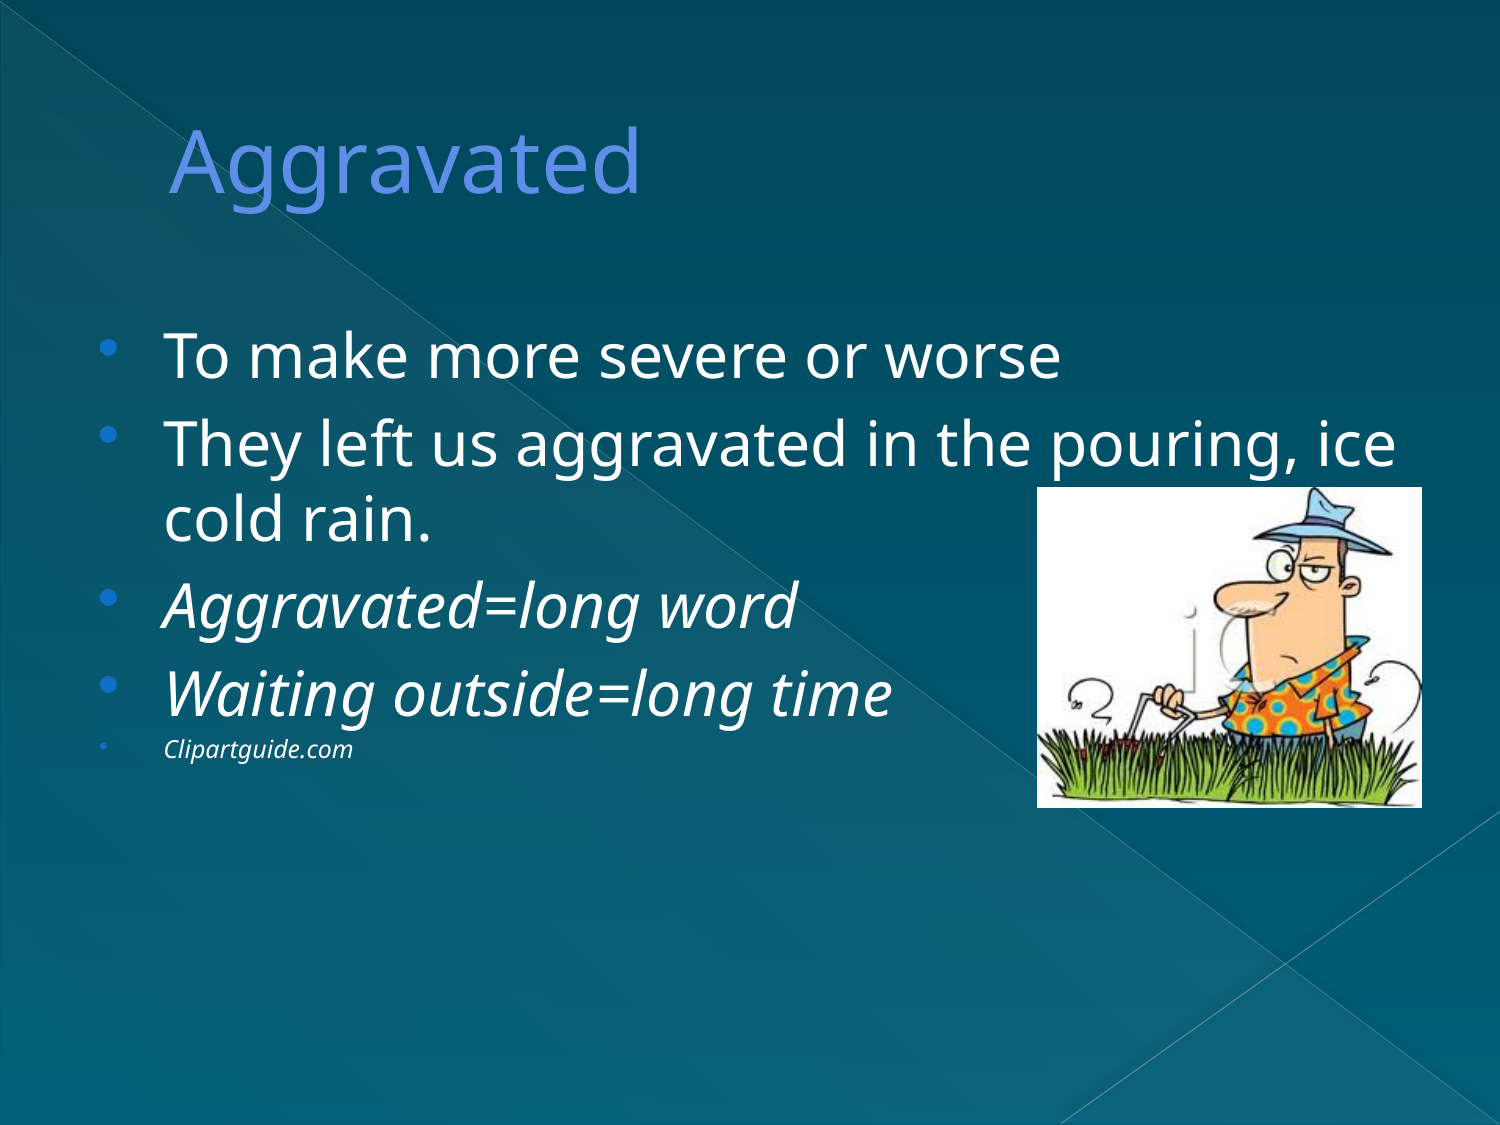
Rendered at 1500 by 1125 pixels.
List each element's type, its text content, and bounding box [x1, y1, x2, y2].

picture [1037, 488, 1421, 808]
list To make more severe or worse They left us aggravated in the pouring, ice cold rain. Aggravated=long word Waiting outside=long time Clipartguide.com [75, 308, 1425, 1059]
title Aggravated [75, 43, 1425, 274]
